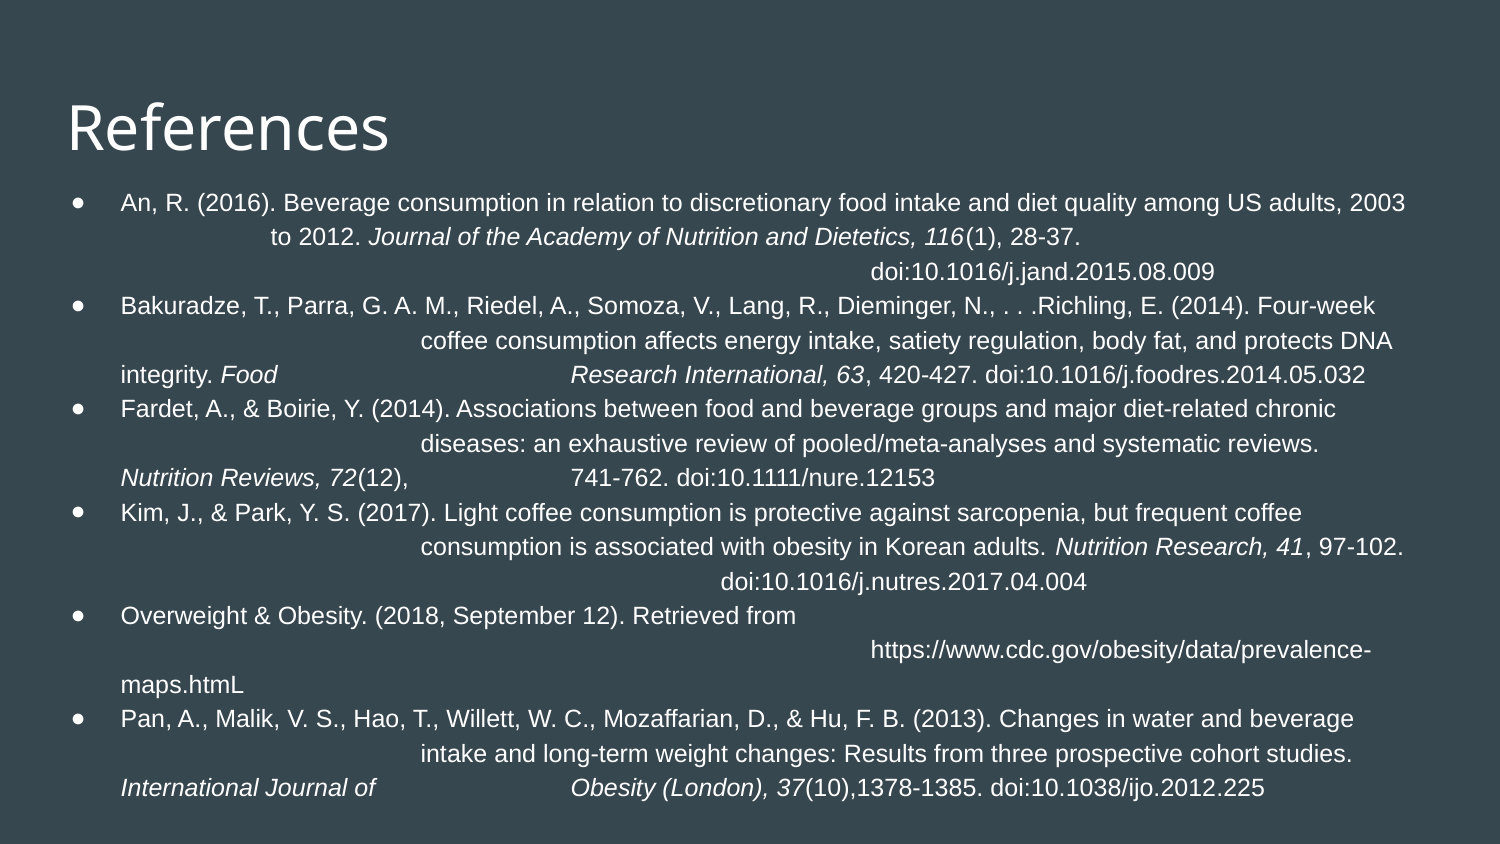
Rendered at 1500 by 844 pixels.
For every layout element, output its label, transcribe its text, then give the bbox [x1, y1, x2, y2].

list An, R. (2016). Beverage consumption in relation to discretionary food intake and diet quality among US adults, 2003 to 2012. Journal of the Academy of Nutrition and Dietetics, 116(1), 28-37. doi:10.1016/j.jand.2015.08.009 Bakuradze, T., Parra, G. A. M., Riedel, A., Somoza, V., Lang, R., Dieminger, N., . . .Richling, E. (2014). Four-week coffee consumption affects energy intake, satiety regulation, body fat, and protects DNA integrity. Food Research International, 63, 420-427. doi:10.1016/j.foodres.2014.05.032 Fardet, A., & Boirie, Y. (2014). Associations between food and beverage groups and major diet-related chronic diseases: an exhaustive review of pooled/meta-analyses and systematic reviews. Nutrition Reviews, 72(12), 741-762. doi:10.1111/nure.12153 Kim, J., & Park, Y. S. (2017). Light coffee consumption is protective against sarcopenia, but frequent coffee consumption is associated with obesity in Korean adults. Nutrition Research, 41, 97-102. doi:10.1016/j.nutres.2017.04.004 Overweight & Obesity. (2018, September 12). Retrieved from https://www.cdc.gov/obesity/data/prevalence-maps.htmL Pan, A., Malik, V. S., Hao, T., Willett, W. C., Mozaffarian, D., & Hu, F. B. (2013). Changes in water and beverage intake and long-term weight changes: Results from three prospective cohort studies. International Journal of Obesity (London), 37(10),1378-1385. doi:10.1038/ijo.2012.225 [30, 166, 1429, 728]
title References [51, 72, 1449, 167]
